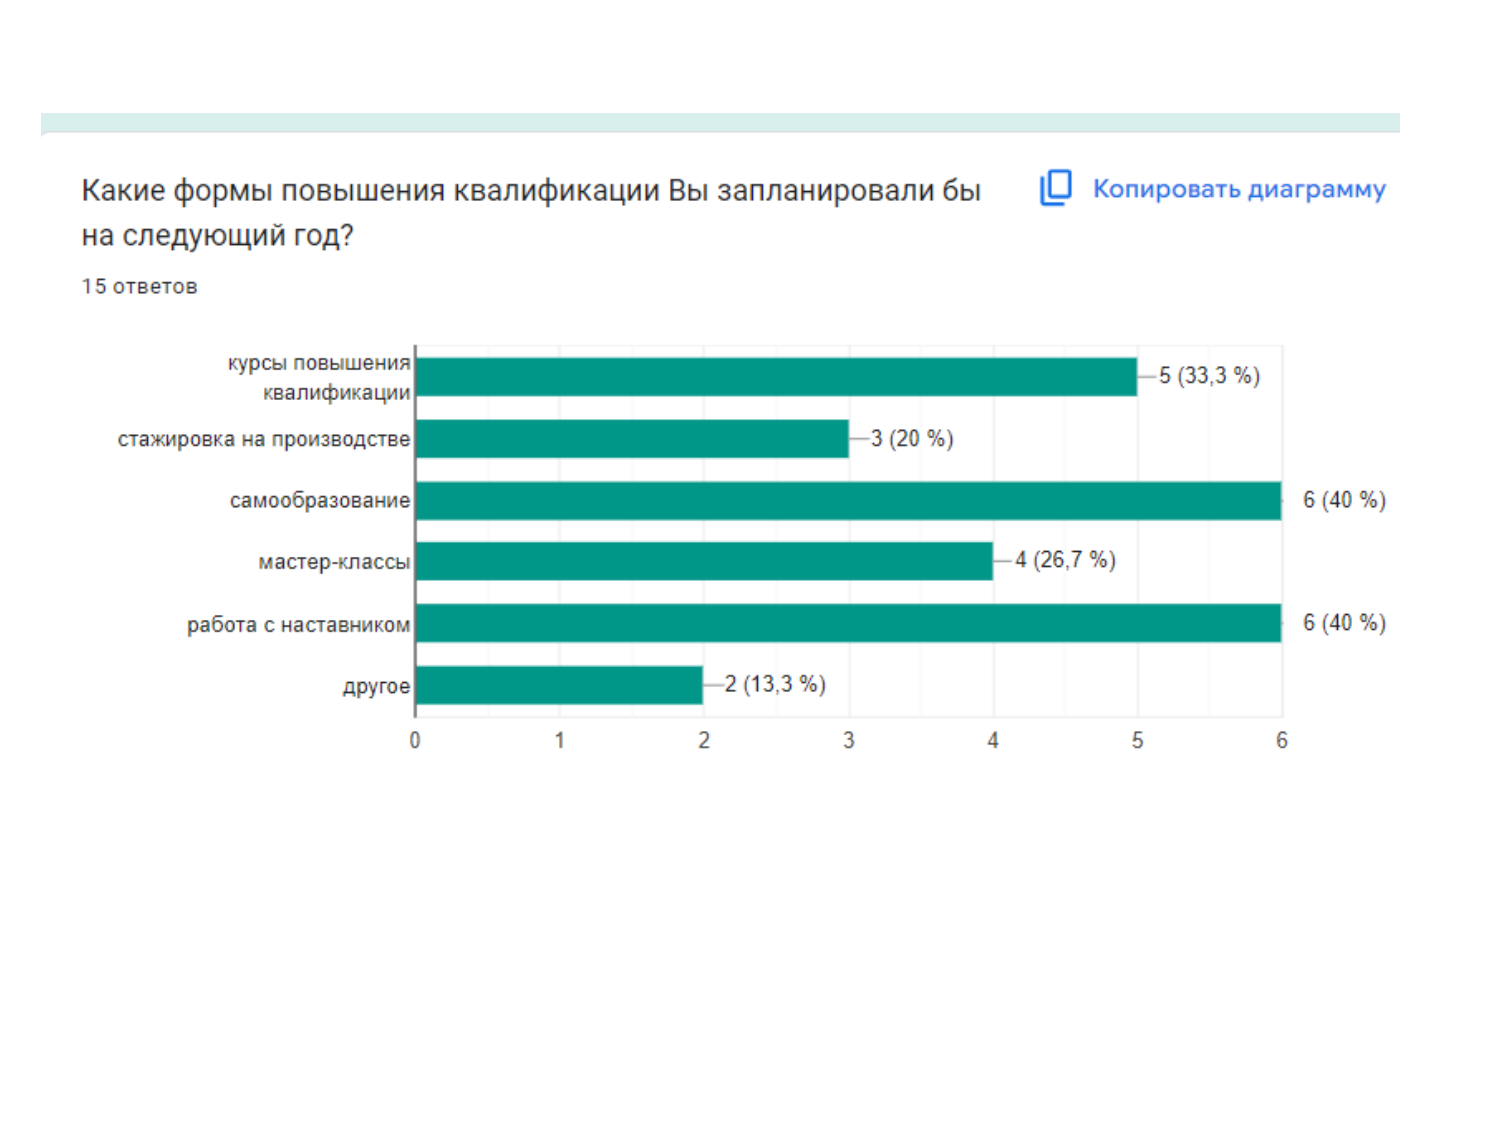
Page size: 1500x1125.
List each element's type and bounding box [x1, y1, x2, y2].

picture [40, 113, 1400, 823]
